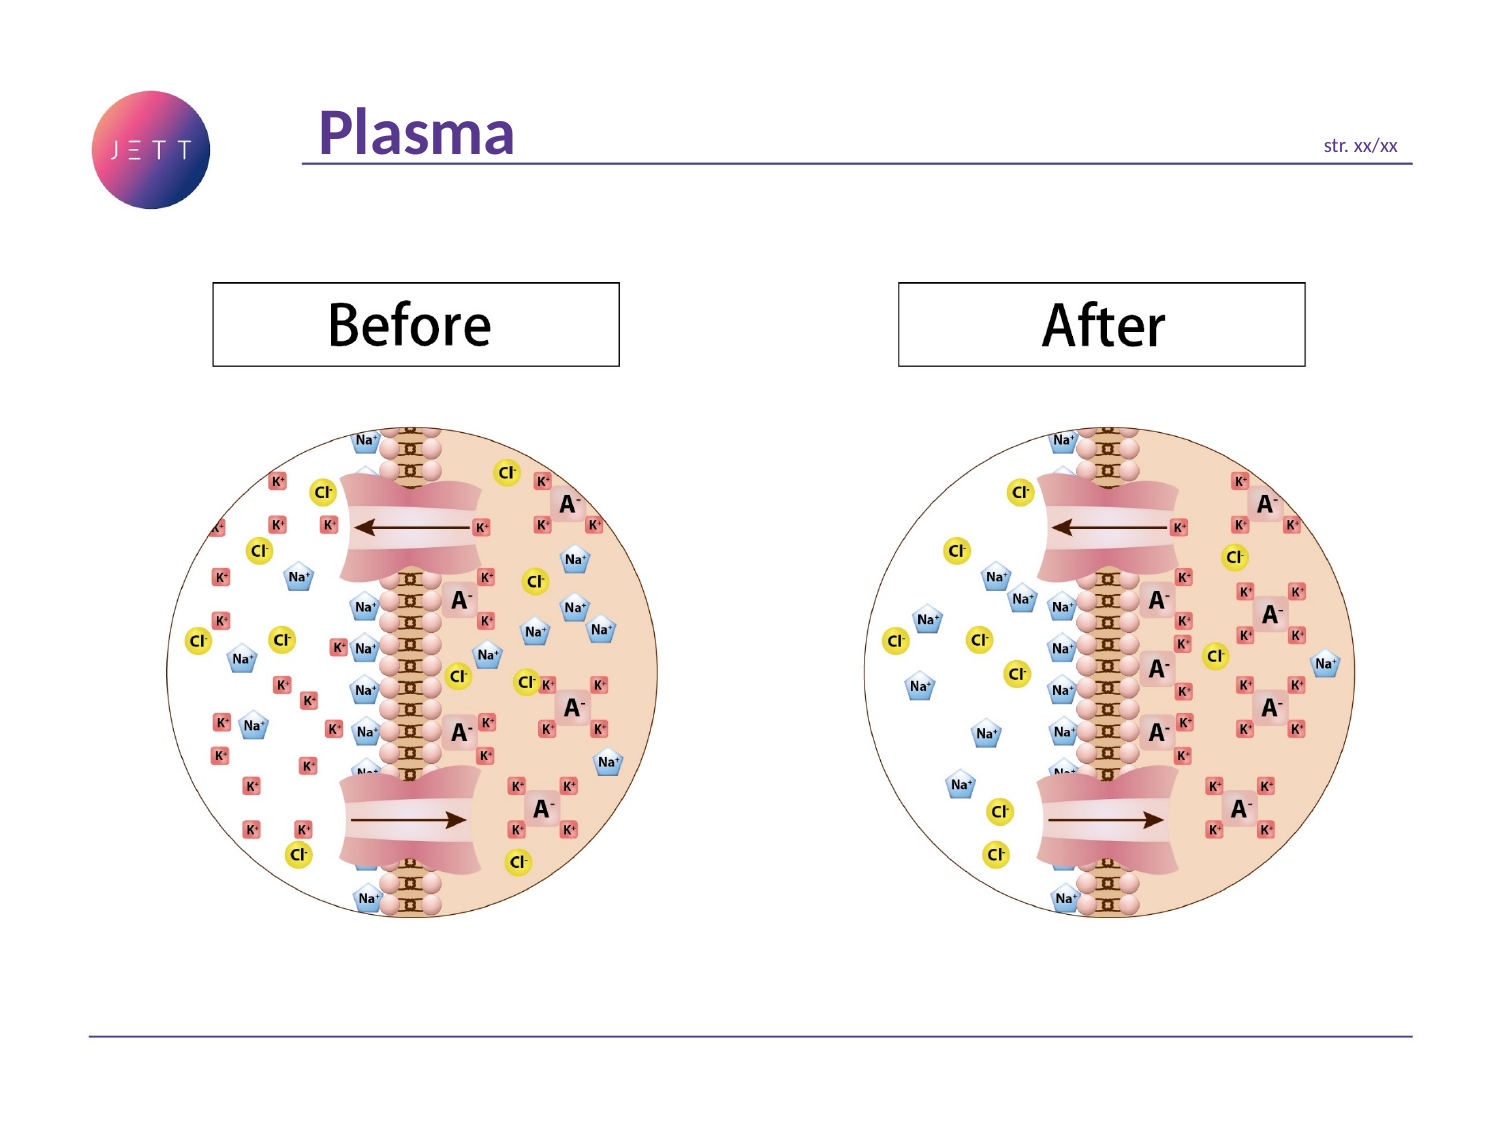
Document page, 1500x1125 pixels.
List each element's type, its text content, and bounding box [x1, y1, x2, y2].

picture [0, 0, 1500, 1125]
text_box str. xx/xx [1304, 127, 1413, 160]
text_box Plasma [303, 95, 955, 160]
